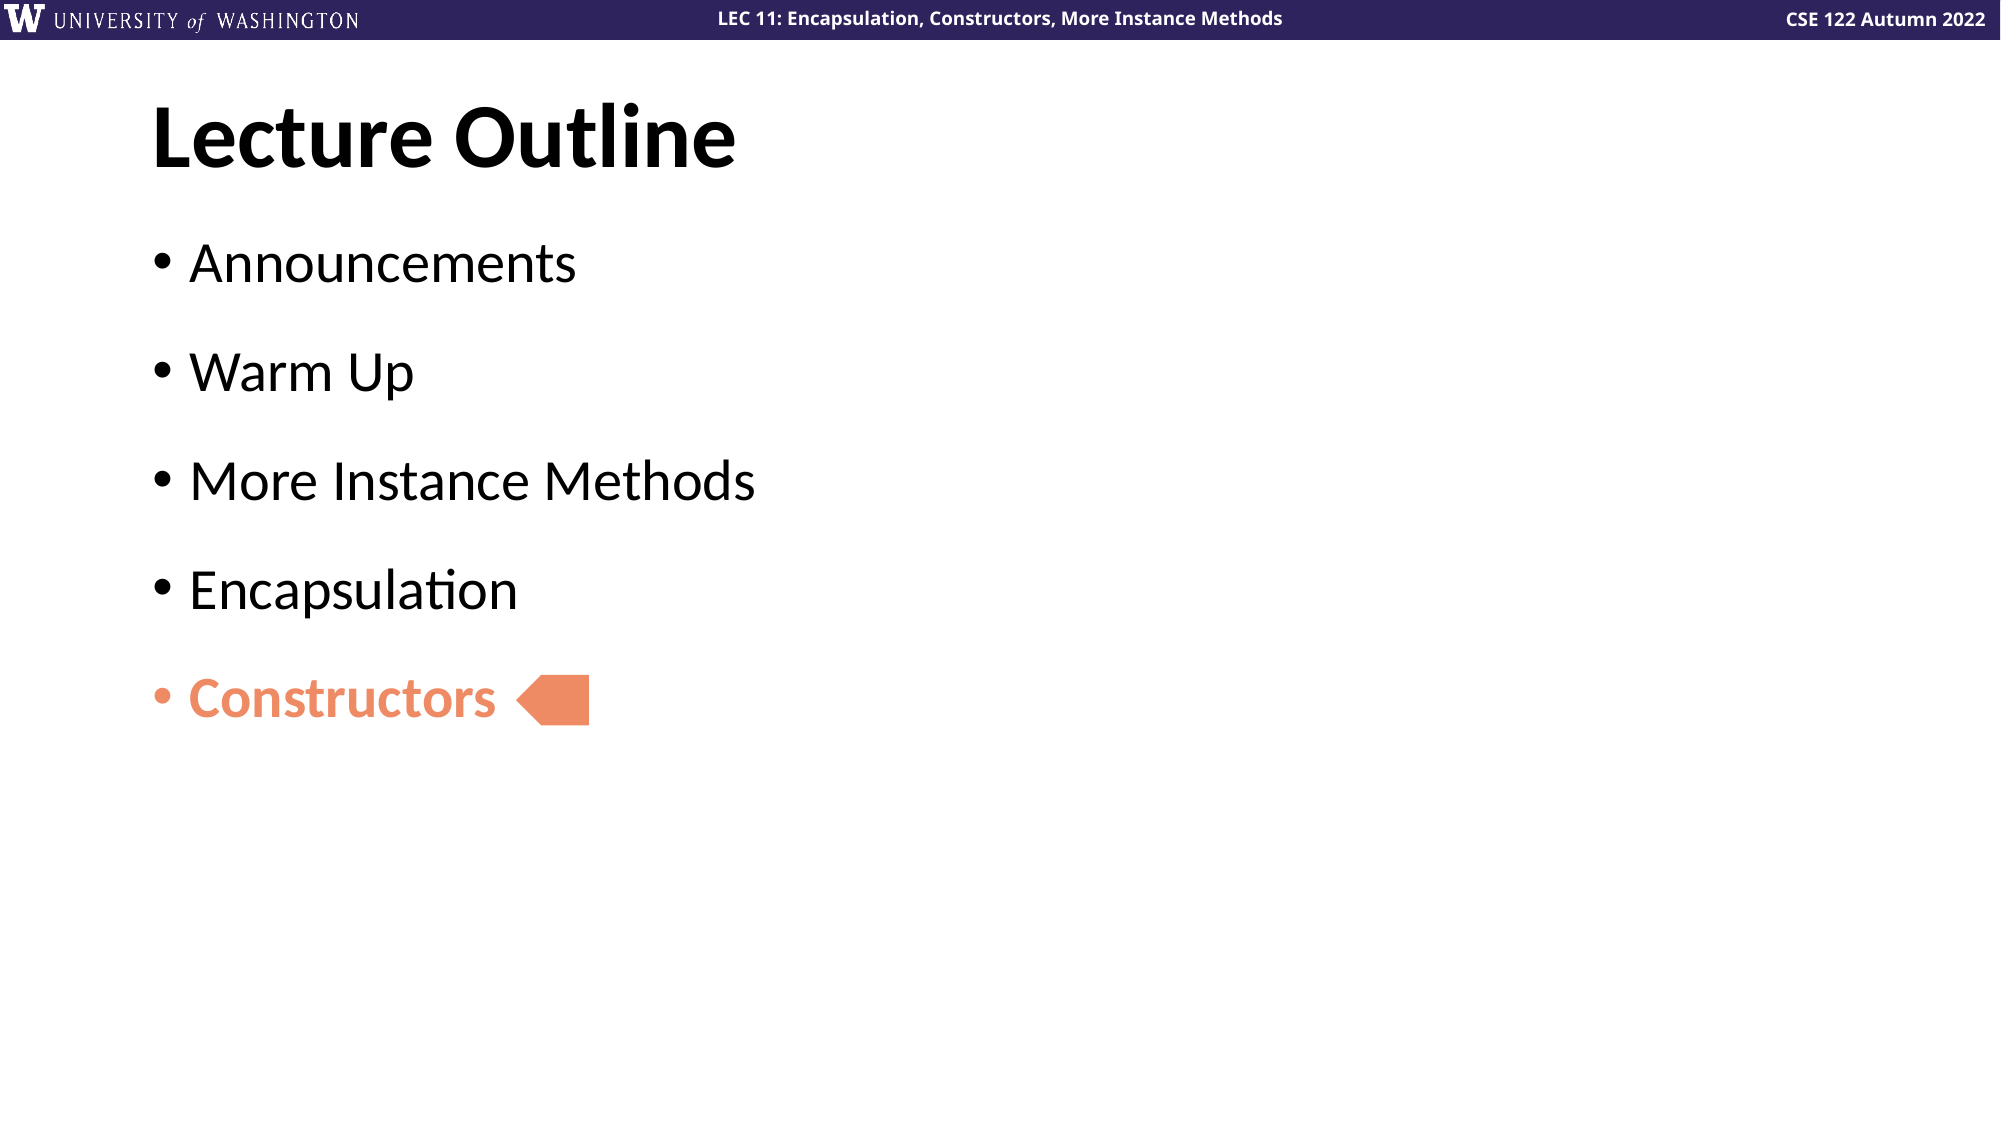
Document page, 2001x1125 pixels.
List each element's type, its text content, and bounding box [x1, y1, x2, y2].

text_box [514, 673, 590, 727]
title Lecture Outline [137, 74, 1863, 200]
picture [4, 4, 358, 33]
list Announcements Warm Up More Instance Methods Encapsulation Constructors [137, 224, 1863, 1014]
